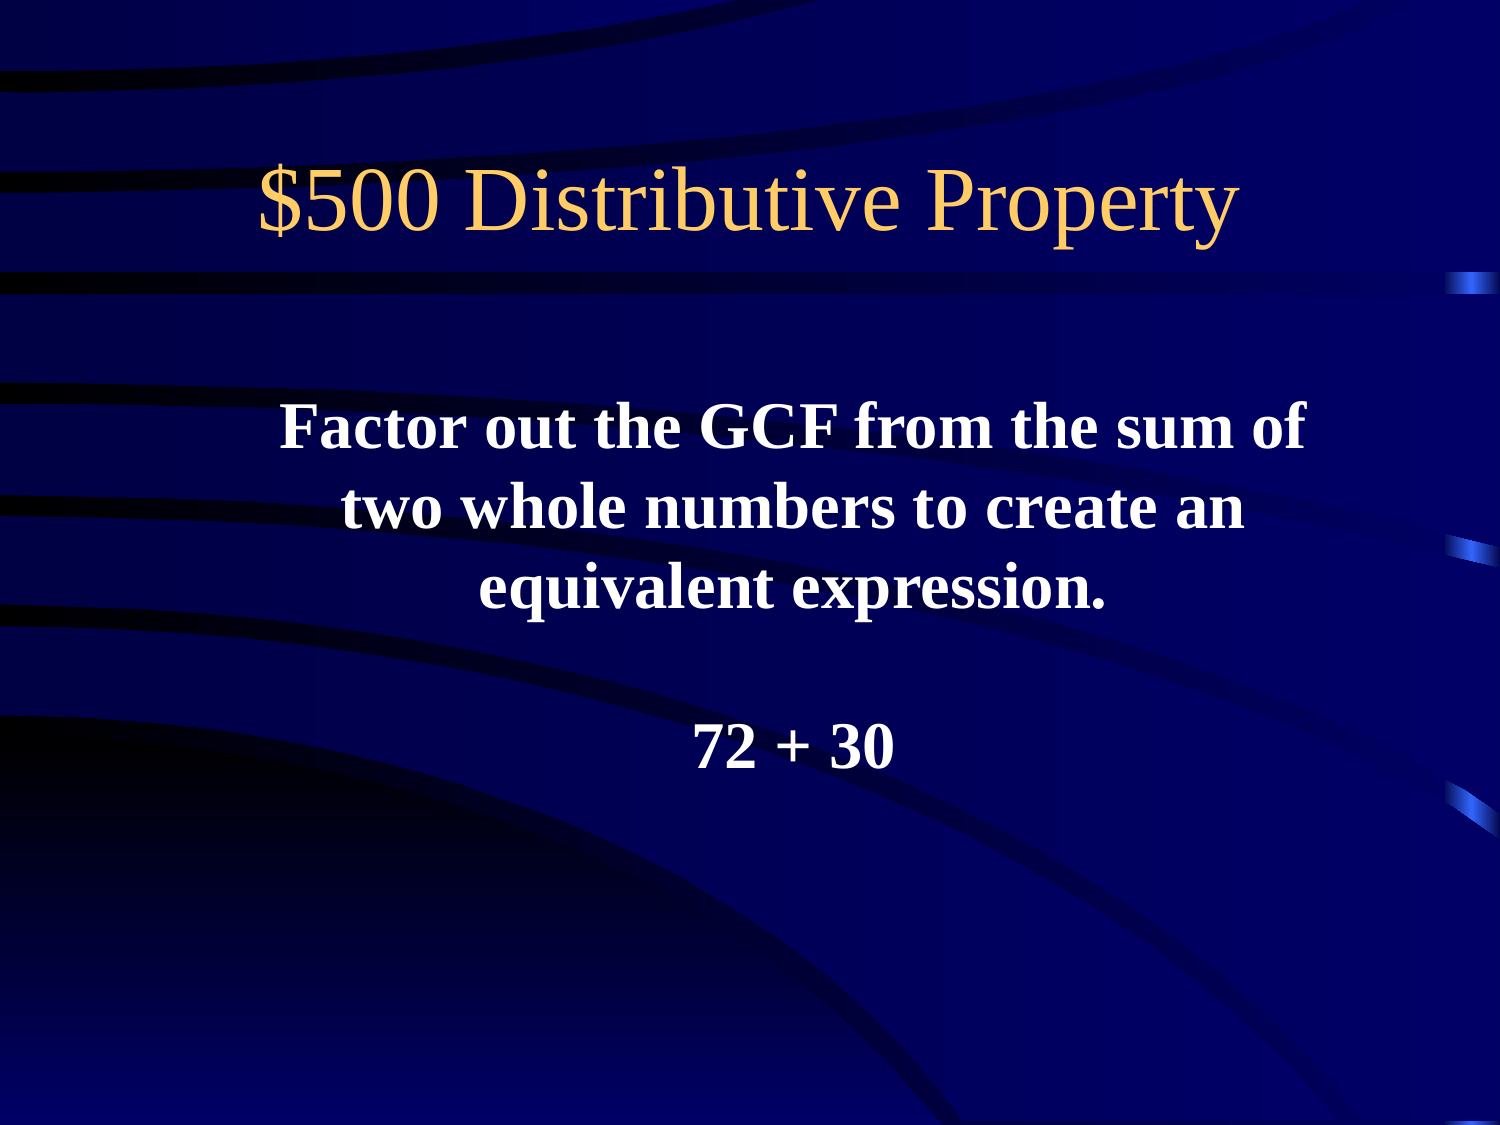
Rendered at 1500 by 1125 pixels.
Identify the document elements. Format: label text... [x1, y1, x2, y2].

text_box Factor out the GCF from the sum of two whole numbers to create an equivalent expression. 72 + 30 [249, 374, 1338, 790]
title $500 Distributive Property [112, 99, 1388, 288]
